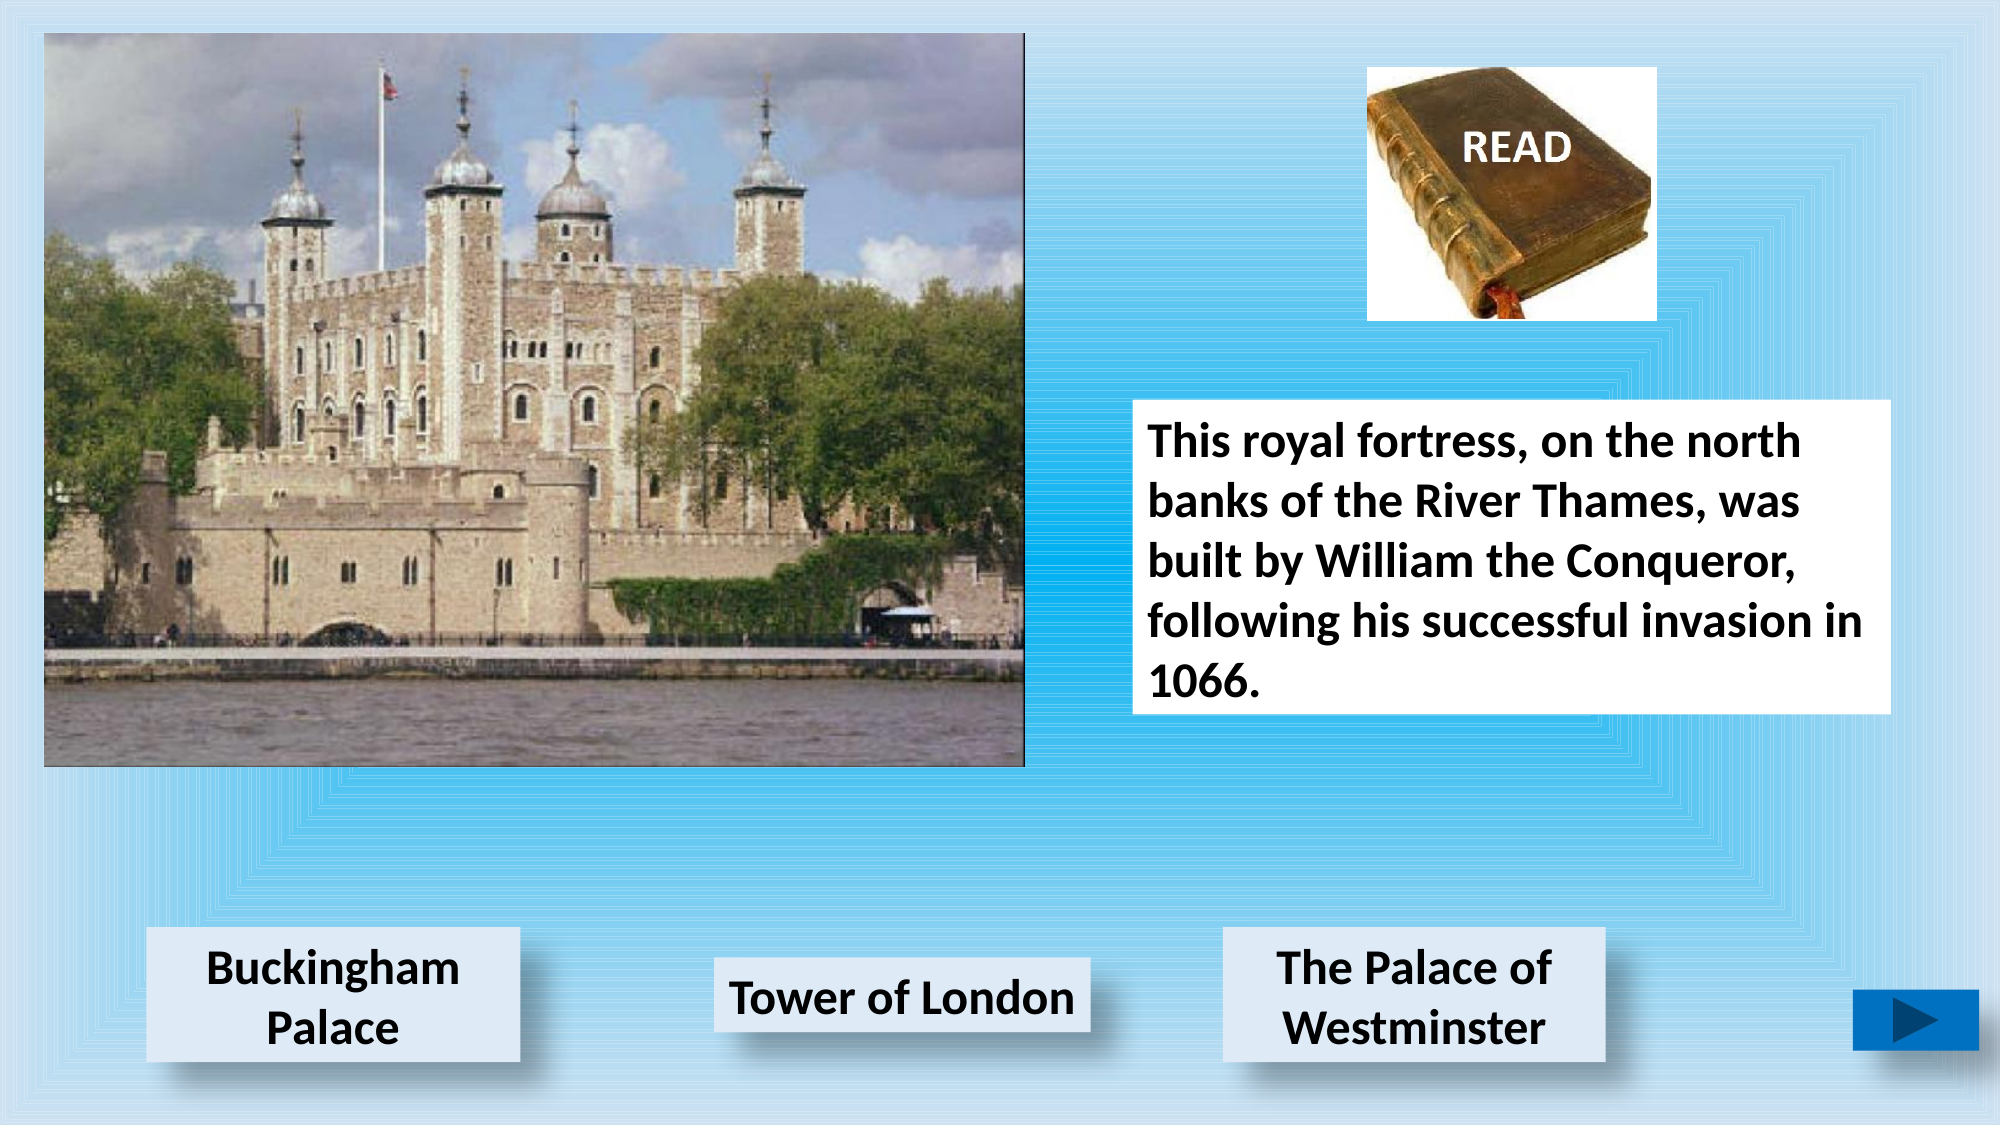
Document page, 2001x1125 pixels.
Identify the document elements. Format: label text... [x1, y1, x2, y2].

picture [44, 32, 1025, 767]
text_box Tower of London [714, 957, 1091, 1033]
text_box [1852, 989, 1980, 1052]
picture [1367, 67, 1657, 321]
text_box Buckingham Palace [146, 927, 521, 1062]
text_box The Palace of Westminster [1222, 927, 1606, 1062]
text_box This royal fortress, on the north banks of the River Thames, was built by William the Conqueror, following his successful invasion in 1066. [1132, 399, 1891, 715]
